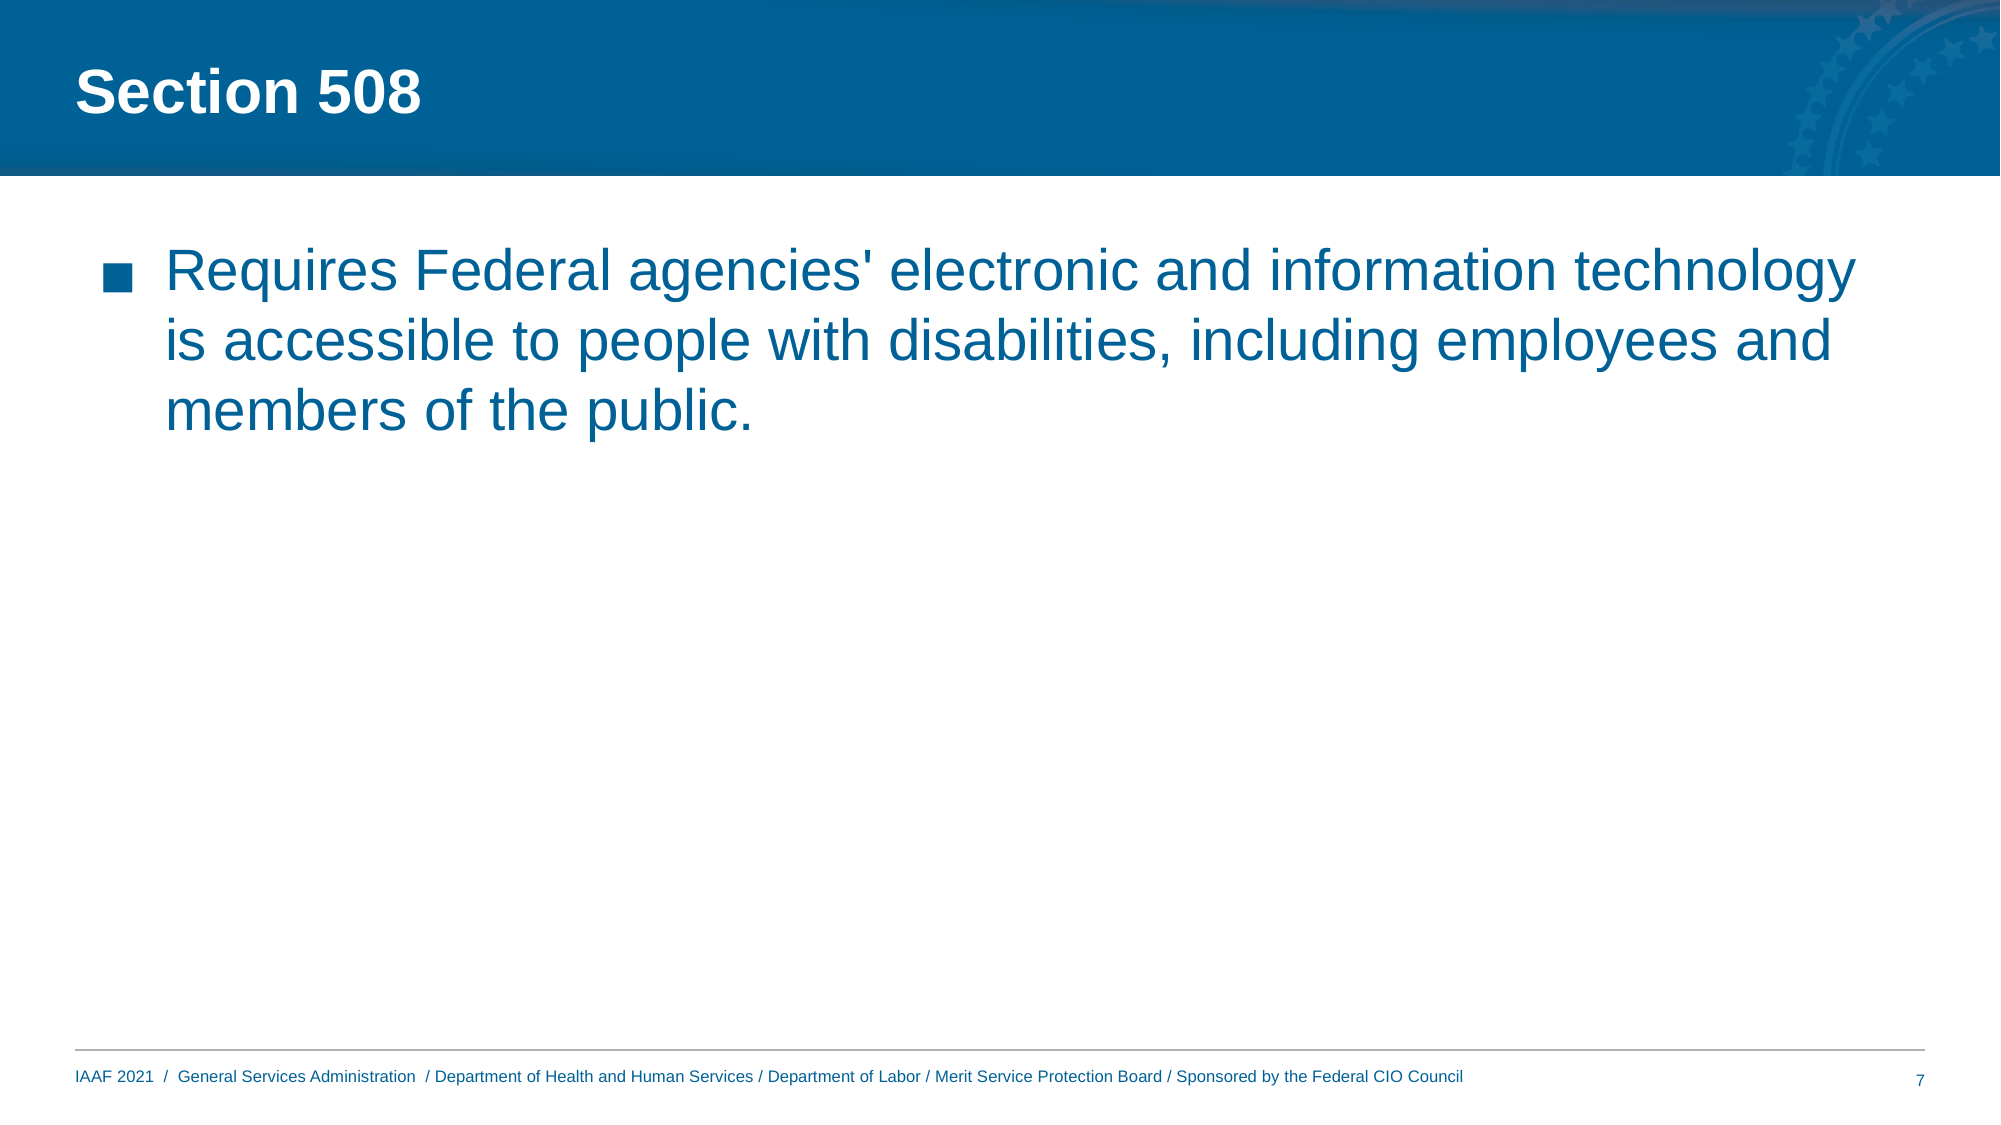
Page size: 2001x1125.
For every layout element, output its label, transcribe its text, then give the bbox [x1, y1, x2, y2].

picture [0, 168, 666, 176]
list Requires Federal agencies' electronic and information technology is accessible to people with disabilities, including employees and members of the public. [75, 224, 1925, 1035]
title Section 508 [75, 52, 1800, 128]
slide_number 7 [1880, 1065, 1925, 1095]
picture [0, 0, 2000, 176]
